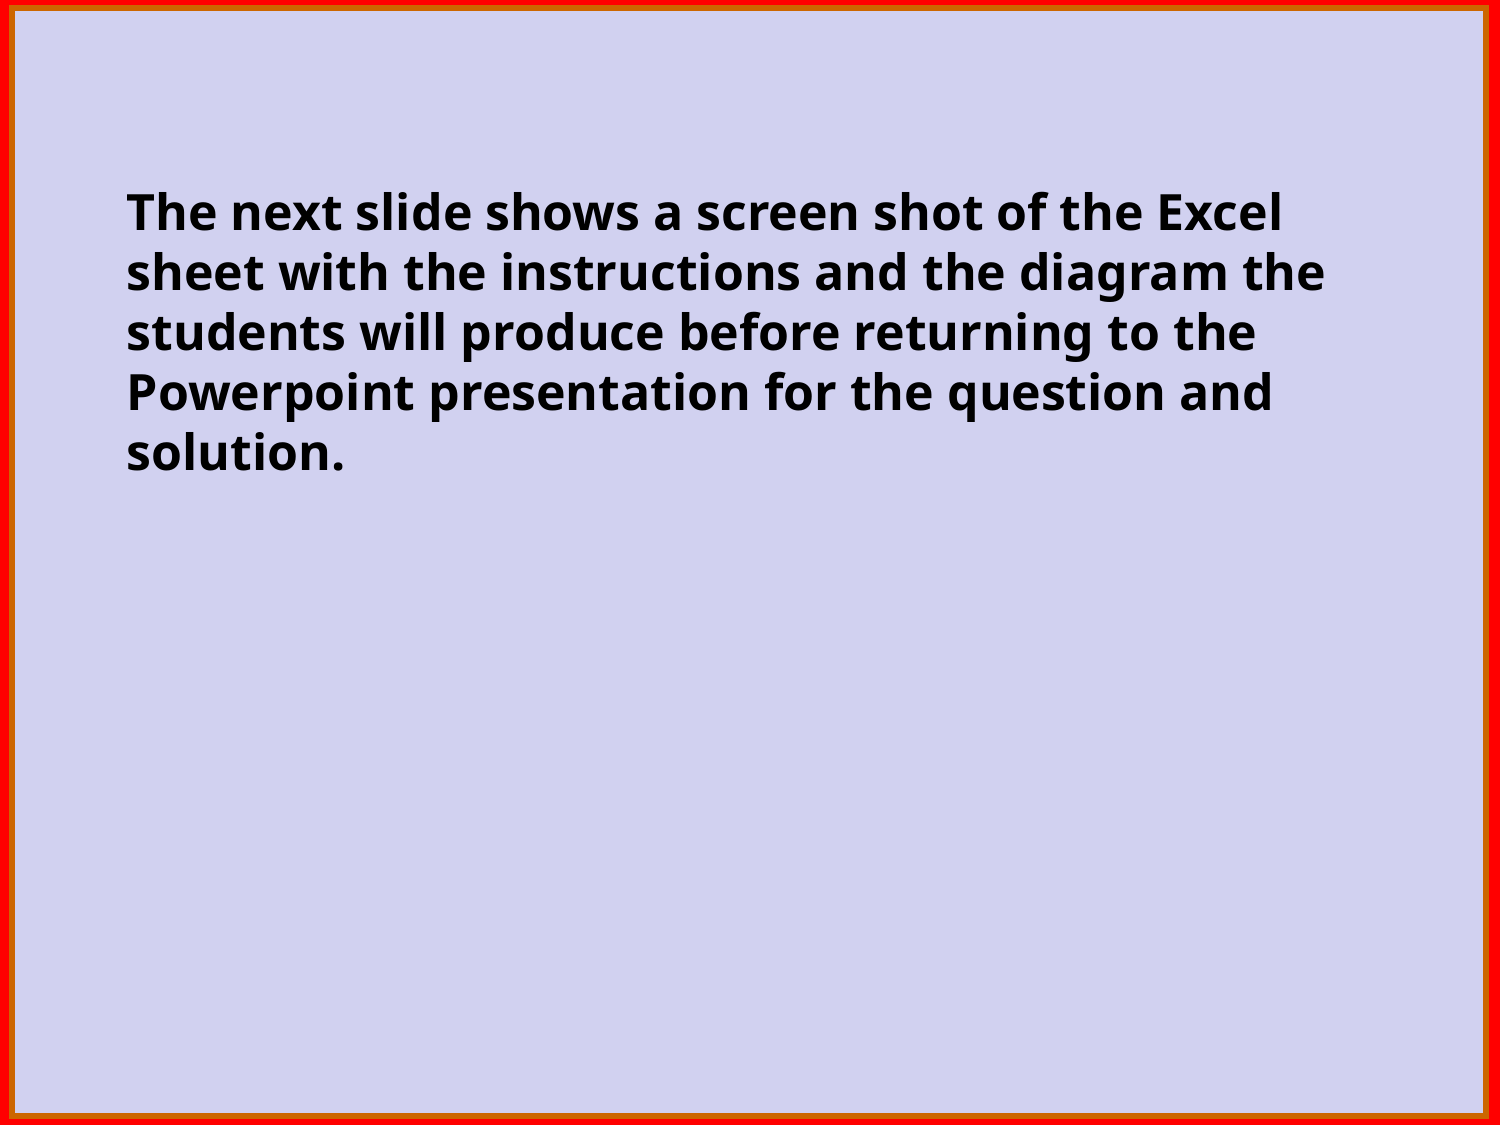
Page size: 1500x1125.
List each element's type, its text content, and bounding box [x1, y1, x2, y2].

text_box The next slide shows a screen shot of the Excel sheet with the instructions and the diagram the students will produce before returning to the Powerpoint presentation for the question and solution. [112, 173, 1413, 489]
